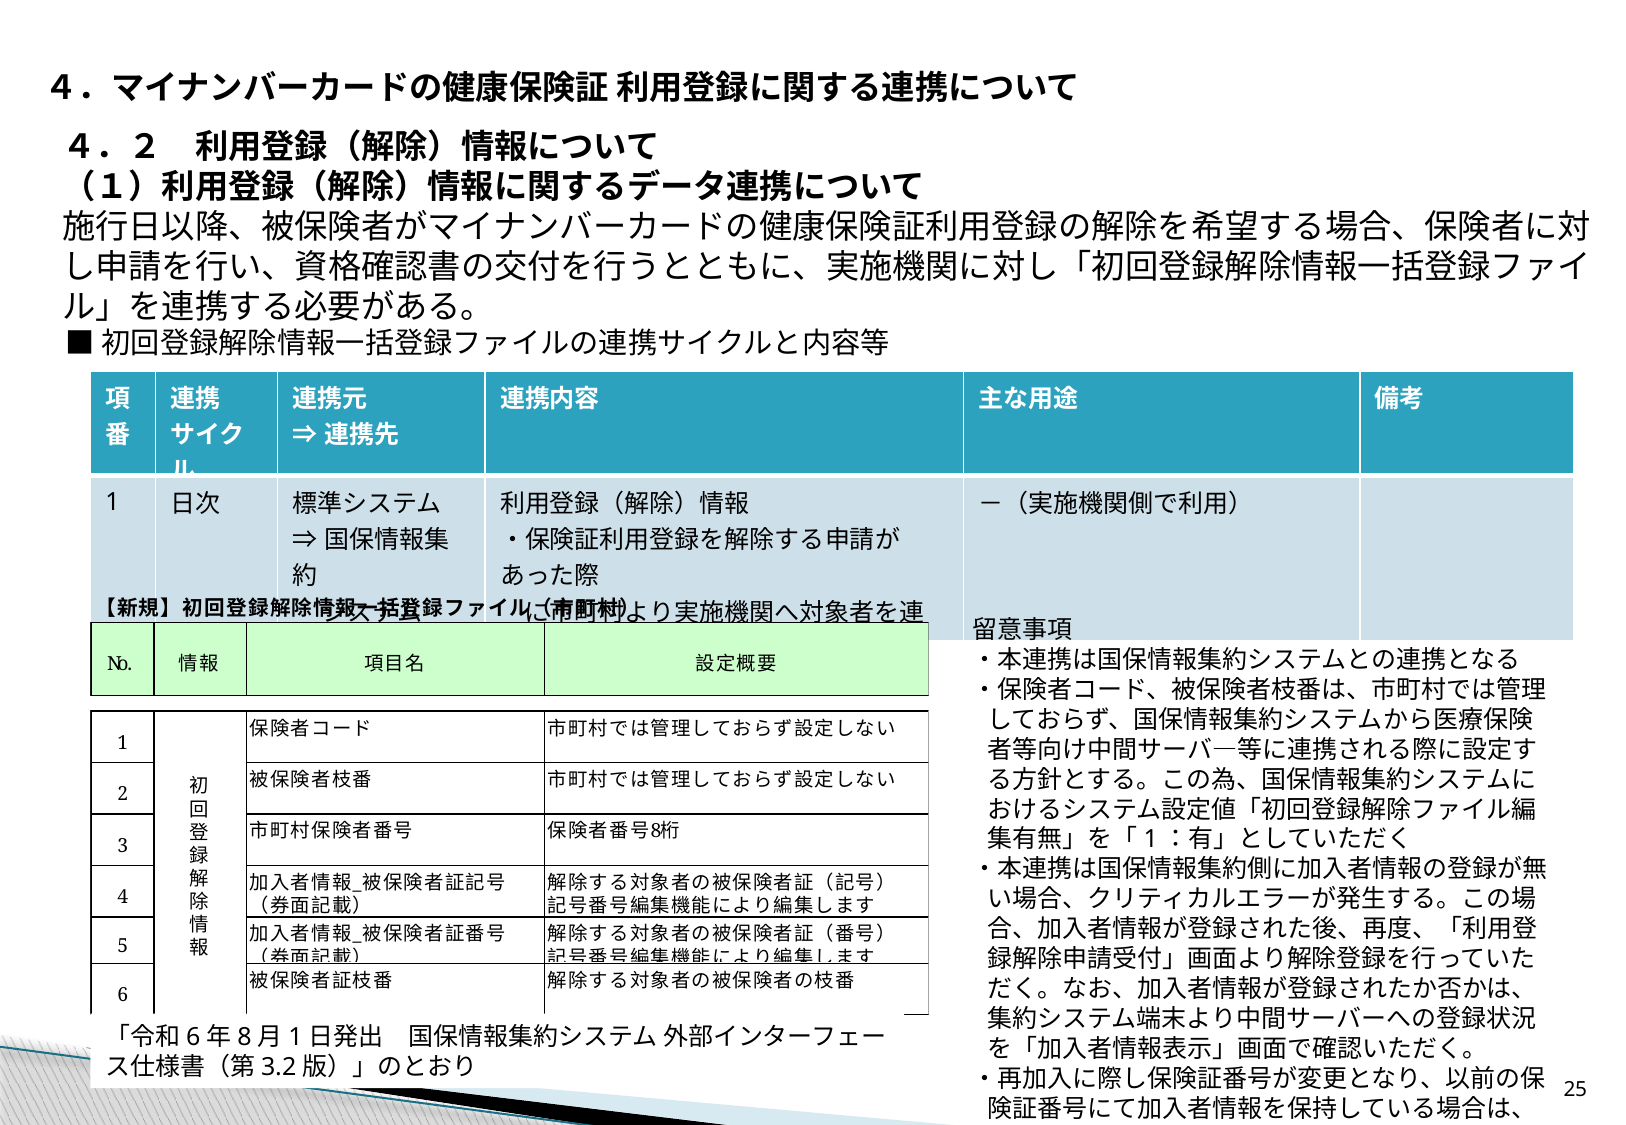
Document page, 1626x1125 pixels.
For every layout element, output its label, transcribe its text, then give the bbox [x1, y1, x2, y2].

text_box ４．２ 利用登録（解除）情報について （１）利用登録（解除）情報に関するデータ連携について 施行日以降、被保険者がマイナンバーカードの健康保険証利用登録の解除を希望する場合、保険者に対し申請を行い、資格確認書の交付を行うとともに、実施機関に対し「初回登録解除情報一括登録ファイル」を連携する必要がある。 [47, 118, 1614, 373]
table_header 連携内容 [486, 372, 963, 473]
table_header 備考 [1361, 372, 1573, 473]
table_cell －（実施機関側で利用） [964, 478, 1359, 606]
text_box 留意事項 ・本連携は国保情報集約システムとの連携となる ・保険者コード、被保険者枝番は、市町村では管理しておらず、国保情報集約システムから医療保険者等向け中間サーバ―等に連携される際に設定する方針とする。この為、国保情報集約システムにおけるシステム設定値「初回登録解除ファイル編集有無」を「1：有」としていただく ・本連携は国保情報集約側に加入者情報の登録が無い場合、クリティカルエラーが発生する。この場合、加入者情報が登録された後、再度、「利用登録解除申請受付」画面より解除登録を行っていただく。なお、加入者情報が登録されたか否かは、集約システム端末より中間サーバーへの登録状況を「加入者情報表示」画面で確認いただく。 ・再加入に際し保険証番号が変更となり、以前の保険証番号にて加入者情報を保持している場合は、No4～No6 に以前の世帯の情報を設定する。 [958, 606, 1570, 1125]
text_box 「令和6年8月1日発出 国保情報集約システム 外部インターフェース仕様書（第3.2版）」のとおり [90, 1025, 905, 1089]
table_header 連携元 ⇒連携先 [278, 372, 484, 473]
table_header 主な用途 [964, 372, 1359, 473]
text_box ■初回登録解除情報一括登録ファイルの連携サイクルと内容等 [50, 316, 905, 367]
table_cell [1361, 478, 1573, 640]
table_cell 日次 [156, 478, 277, 589]
table_cell 利用登録（解除）情報 ・保険証利用登録を解除する申請があった際 に市町村より実施機関へ対象者を連携 [486, 478, 963, 640]
table_cell 1 [91, 478, 155, 589]
picture [465, 1106, 510, 1113]
table_header 連携 サイクル [156, 372, 277, 473]
picture [90, 589, 931, 1016]
table_header 項番 [91, 372, 155, 473]
table_cell 標準システム ⇒国保情報集約 システム ⇒実施機関 [278, 478, 484, 589]
slide_number 24 [1570, 1051, 1602, 1112]
text_box ４．マイナンバーカードの健康保険証 利用登録に関する連携について [29, 58, 1483, 114]
